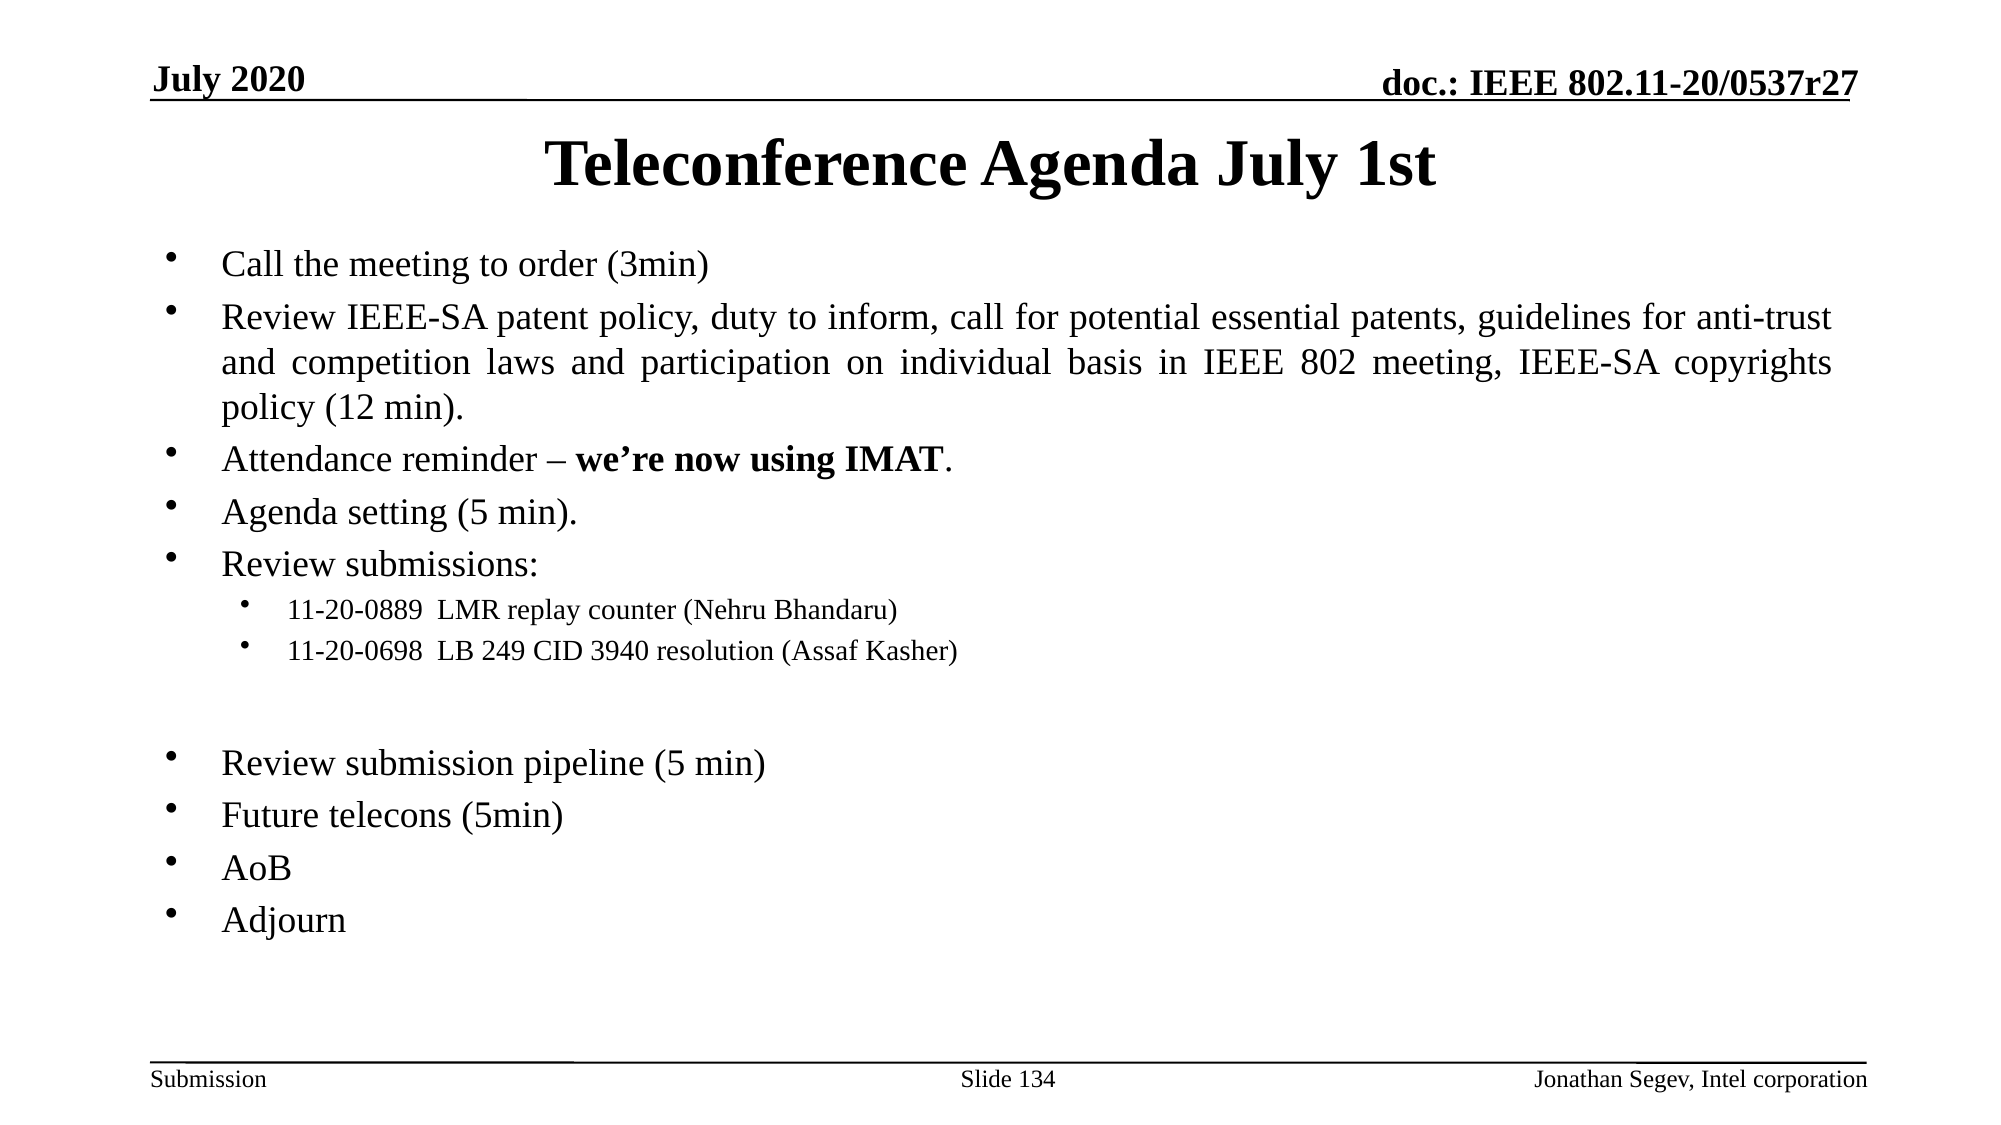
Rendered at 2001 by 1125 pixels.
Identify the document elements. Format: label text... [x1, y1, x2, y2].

footer Jonathan Segev, Intel corporation [1171, 1061, 1869, 1093]
list Call the meeting to order (3min) Review IEEE-SA patent policy, duty to inform, call for potential essential patents, guidelines for anti-trust and competition laws and participation on individual basis in IEEE 802 meeting, IEEE-SA copyrights policy (12 min). Attendance reminder – we’re now using IMAT. Agenda setting (5 min). Review submissions: 11-20-0889 LMR replay counter (Nehru Bhandaru) 11-20-0698 LB 249 CID 3940 resolution (Assaf Kasher) Review submission pipeline (5 min) Future telecons (5min) AoB Adjourn [149, 231, 1850, 1000]
title Teleconference Agenda July 1st [149, 112, 1850, 205]
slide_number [152, 54, 563, 100]
slide_number Slide 134 [950, 1061, 1067, 1123]
